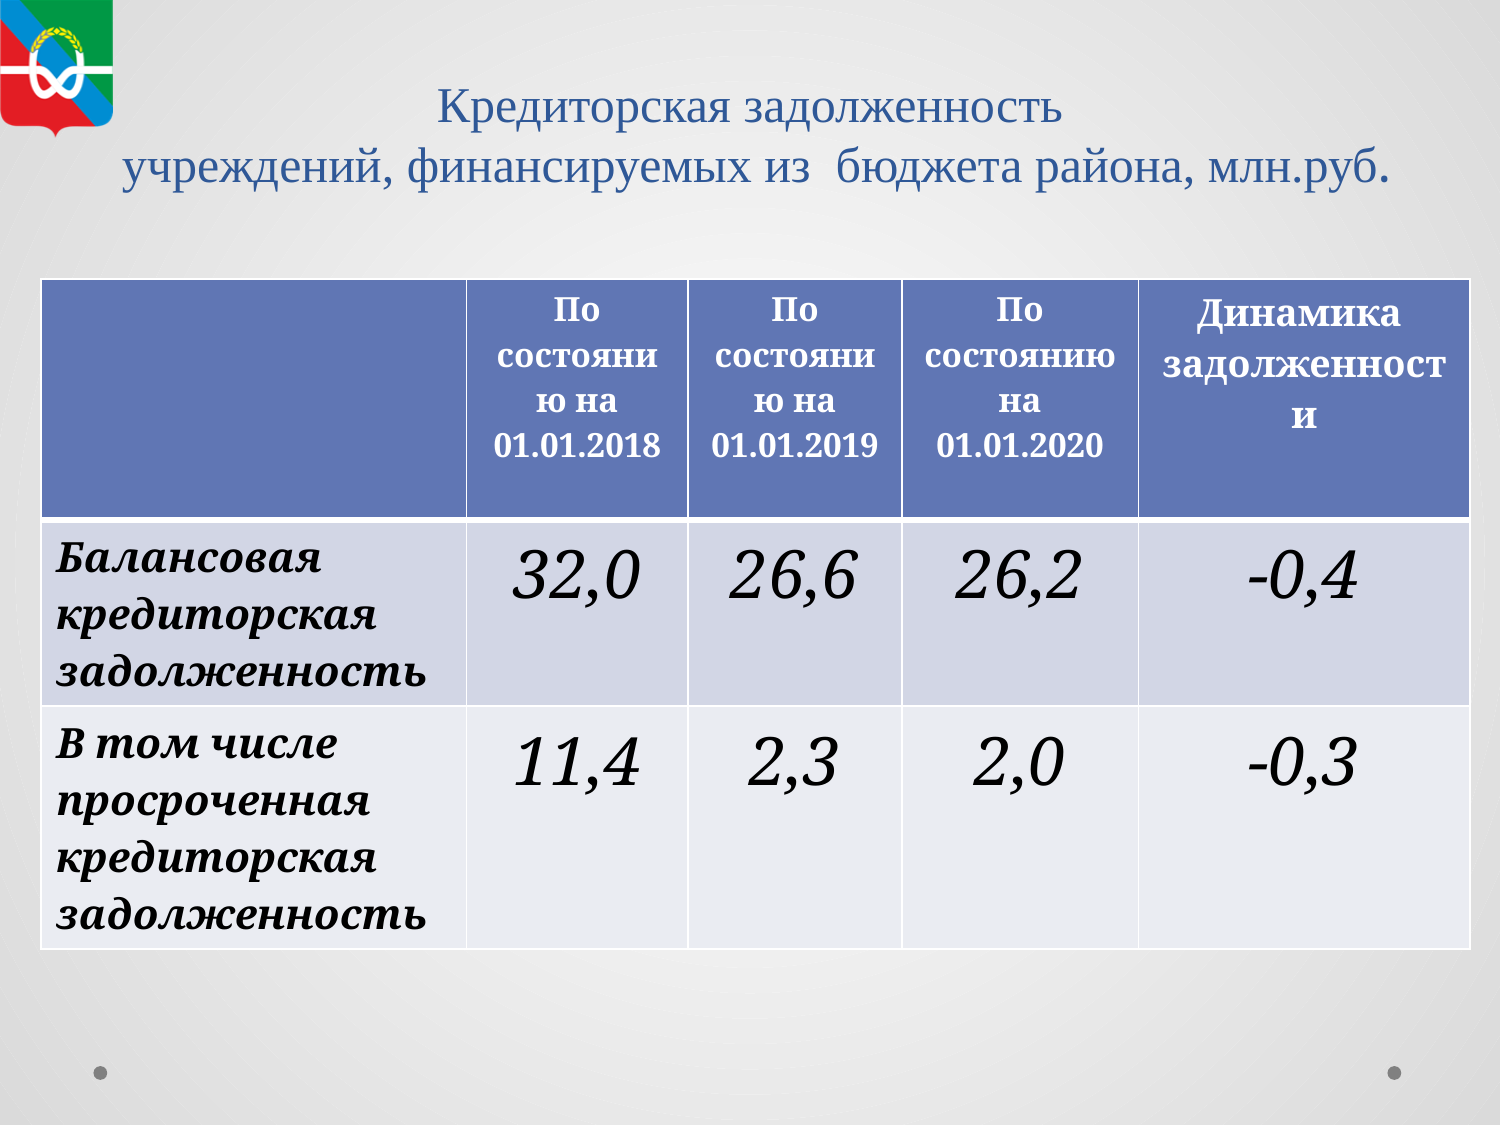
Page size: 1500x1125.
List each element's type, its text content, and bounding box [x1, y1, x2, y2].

table_header По состоянию на 01.01.2019 [689, 280, 901, 517]
table_cell 32,0 [467, 523, 687, 705]
table_cell 11,4 [467, 707, 687, 948]
table_cell Балансовая кредиторская задолженность [42, 523, 466, 705]
table_cell 2,0 [903, 707, 1138, 948]
table_cell 26,6 [689, 523, 901, 705]
table_header По состоянию на 01.01.2020 [903, 280, 1138, 517]
table_header Динамика задолженности [1139, 280, 1469, 517]
table_cell В том числе просроченная кредиторская задолженность [42, 707, 466, 948]
title Кредиторская задолженность учреждений, финансируемых из бюджета района, млн.руб. [75, 24, 1425, 200]
table_cell 26,2 [903, 523, 1138, 705]
picture [0, 0, 113, 138]
table_header По состоянию на 01.01.2018 [467, 280, 687, 517]
table_cell -0,3 [1139, 707, 1469, 948]
table_cell -0,4 [1139, 523, 1469, 705]
table_cell 2,3 [689, 707, 901, 948]
table_header [42, 280, 466, 517]
